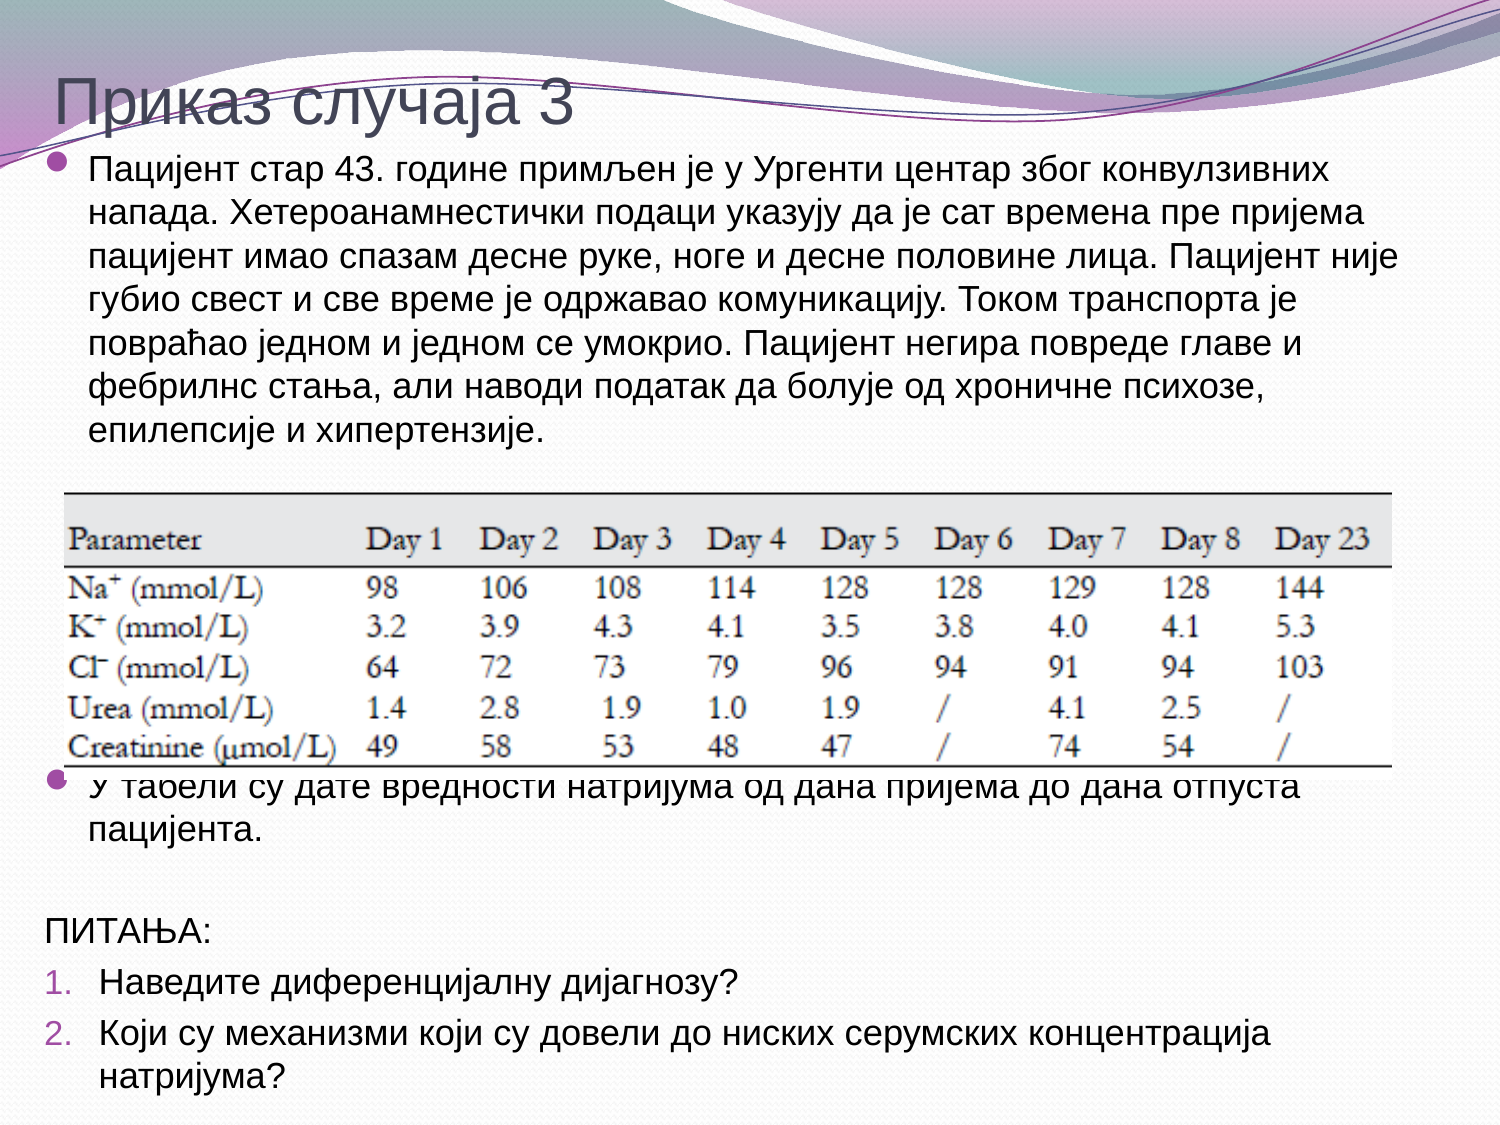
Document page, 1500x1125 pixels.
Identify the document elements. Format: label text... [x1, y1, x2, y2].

list Пацијент стар 43. године примљен је у Ургенти центар због конвулзивних напада. Хетероанамнестички подаци указују да је сат времена пре пријема пацијент имао спазам десне руке, ноге и десне половине лица. Пацијент није губио свест и све време је одржавао комуникацију. Током транспорта је повраћао једном и једном се умокрио. Пацијент негира повреде главе и фебрилнс стања, али наводи податак да болује од хроничне психозе, епилепсије и хипертензије. У табели су дате вредности натријума од дана пријема до дана отпуста пацијента. ПИТАЊА: Наведите диференцијалну дијагнозу? Који су механизми који су довели до ниских серумских концентрација натријума? [29, 137, 1471, 1106]
title Приказ случаја 3 [53, 19, 1404, 137]
picture [64, 491, 1393, 780]
